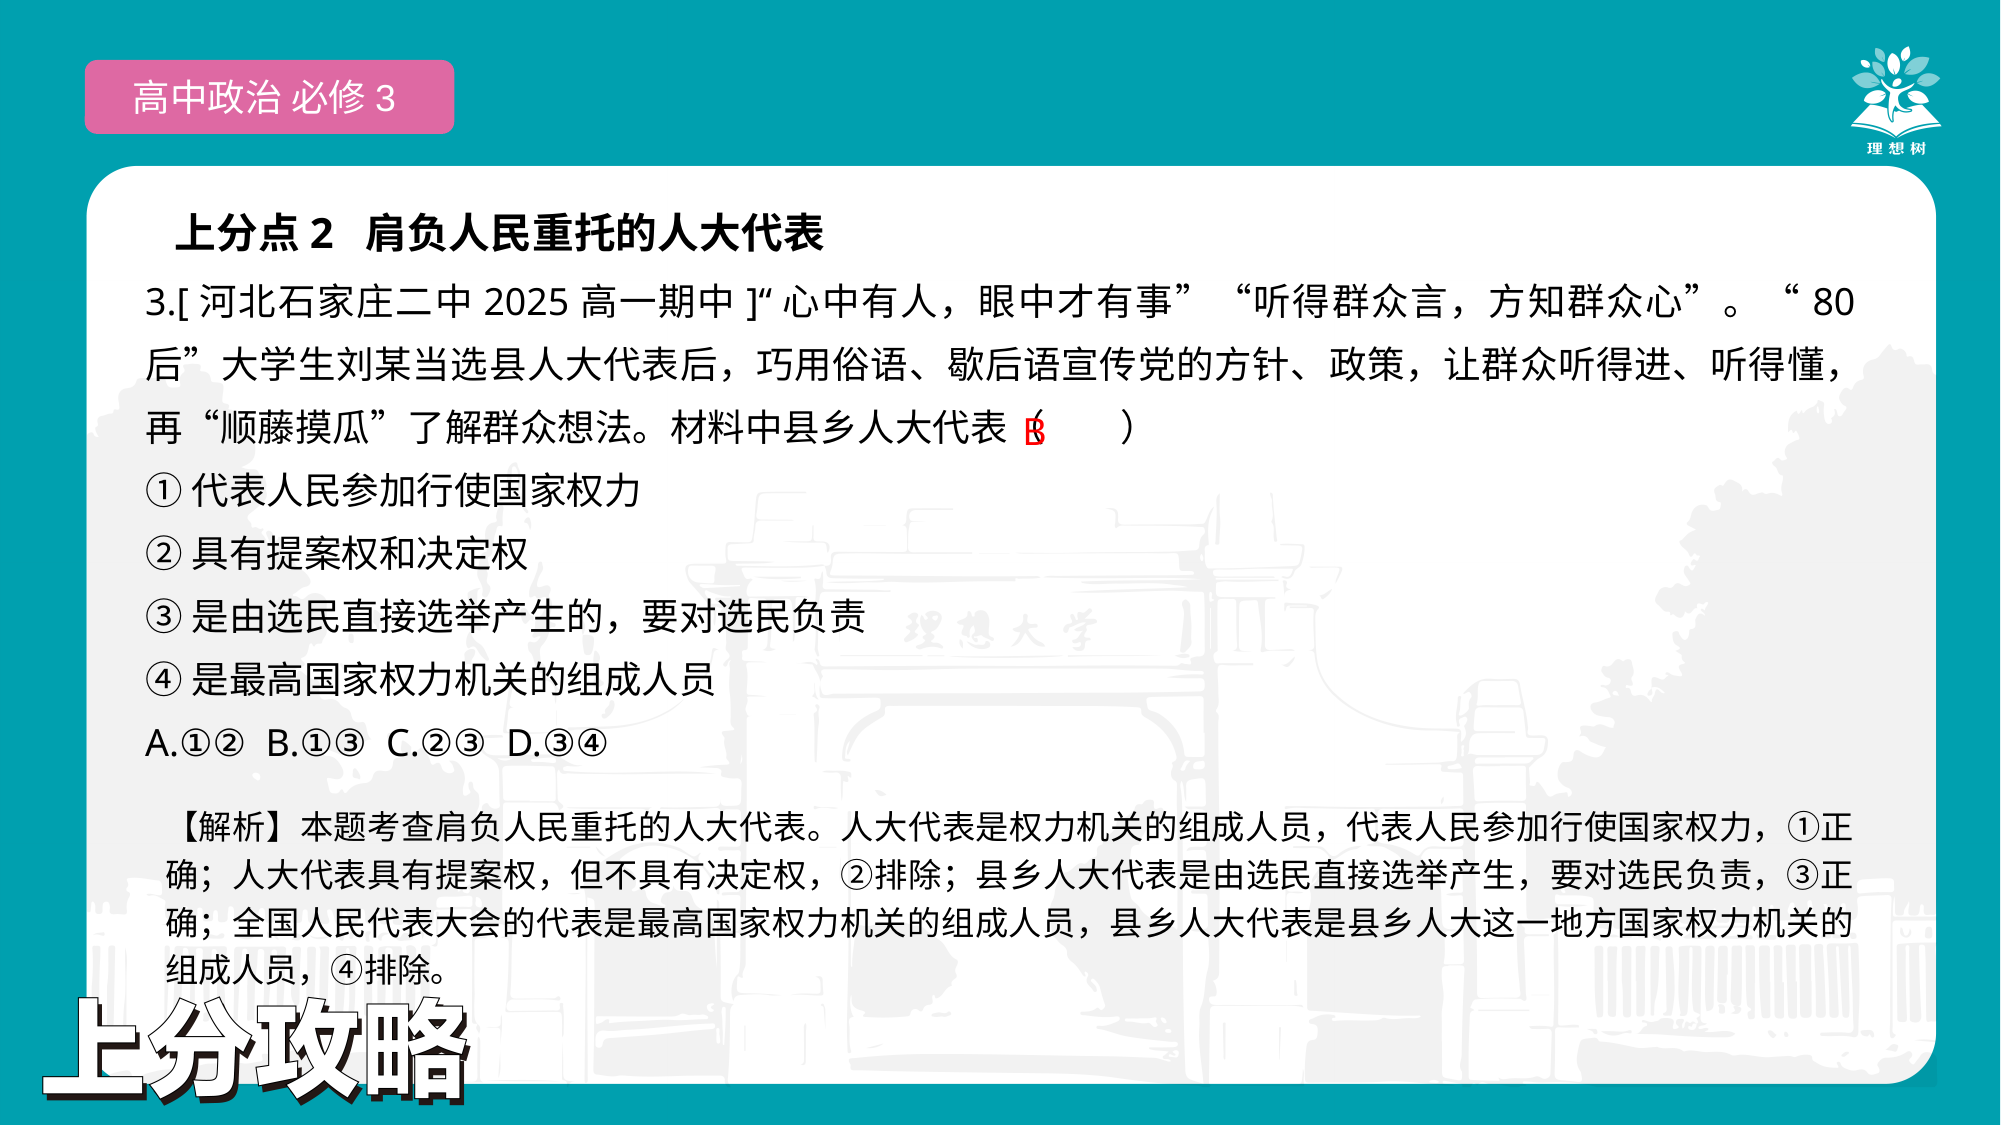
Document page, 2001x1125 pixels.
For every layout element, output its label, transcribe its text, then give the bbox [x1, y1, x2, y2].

text_box 3.[河北石家庄二中2025高一期中]“心中有人，眼中才有事”“听得群众言，方知群众心”。“80后”大学生刘某当选县人大代表后，巧用俗语、歇后语宣传党的方针、政策，让群众听得进、听得懂，再“顺藤摸瓜”了解群众想法。材料中县乡人大代表（ ） ①代表人民参加行使国家权力 ②具有提案权和决定权 ③是由选民直接选举产生的，要对选民负责 ④是最高国家权力机关的组成人员 A.①② B.①③ C.②③ D.③④ [130, 252, 1880, 771]
text_box 上分点2 肩负人民重托的人大代表 [159, 199, 1206, 264]
text_box 高中政治 必修3 [83, 58, 456, 135]
picture [0, 0, 2001, 1125]
text_box B [997, 378, 1115, 461]
text_box 【解析】本题考查肩负人民重托的人大代表。人大代表是权力机关的组成人员，代表人民参加行使国家权力，①正确；人大代表具有提案权，但不具有决定权，②排除；县乡人大代表是由选民直接选举产生，要对选民负责，③正确；全国人民代表大会的代表是最高国家权力机关的组成人员，县乡人大代表是县乡人大这一地方国家权力机关的组成人员，④排除。 [150, 790, 1869, 997]
